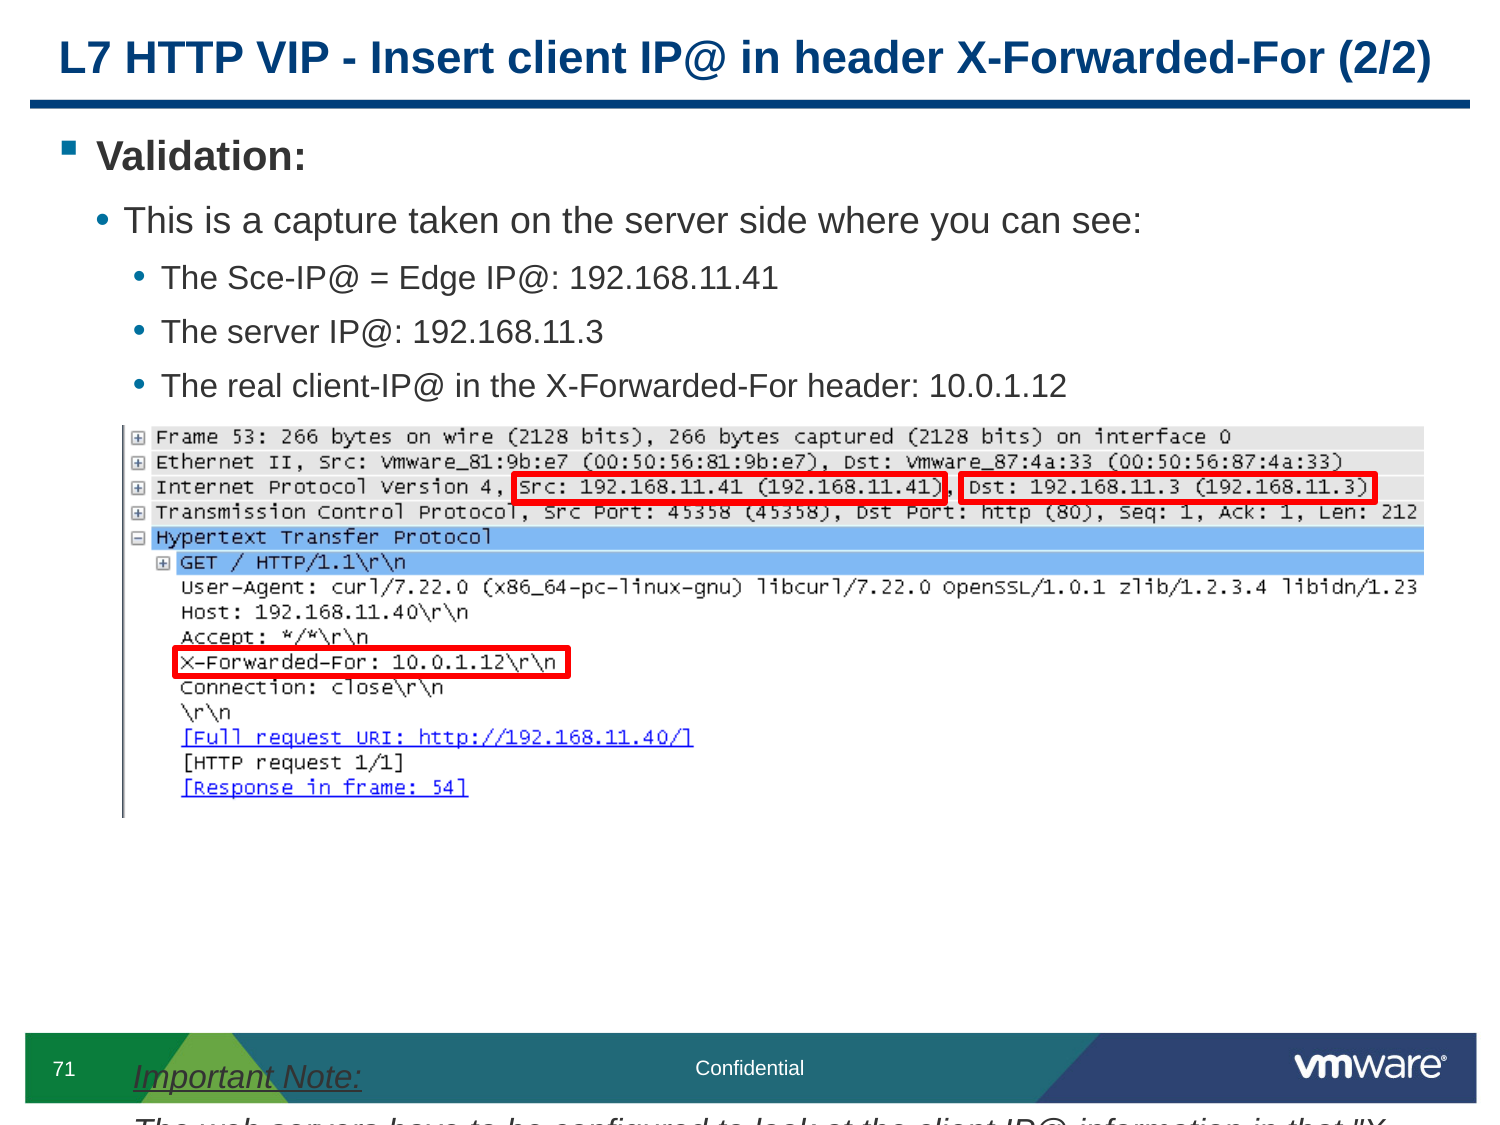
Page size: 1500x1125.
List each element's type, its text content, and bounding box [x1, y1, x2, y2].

picture [0, 0, 1500, 1125]
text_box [122, 425, 1425, 818]
title L7 HTTP VIP - Insert client IP@ in header X-Forwarded-For (2/2) [58, 27, 1452, 84]
list Validation: This is a capture taken on the server side where you can see: The Sce-IP@ = Edge IP@: 192.168.11.41 The server IP@: 192.168.11.3 The real client-IP@ in the X-Forwarded-For header: 10.0.1.12 Important Note: The web servers have to be configured to look at the client IP@ information in that "X-Forwarded-For" header instead of the source-IP@ client. [57, 128, 1434, 952]
